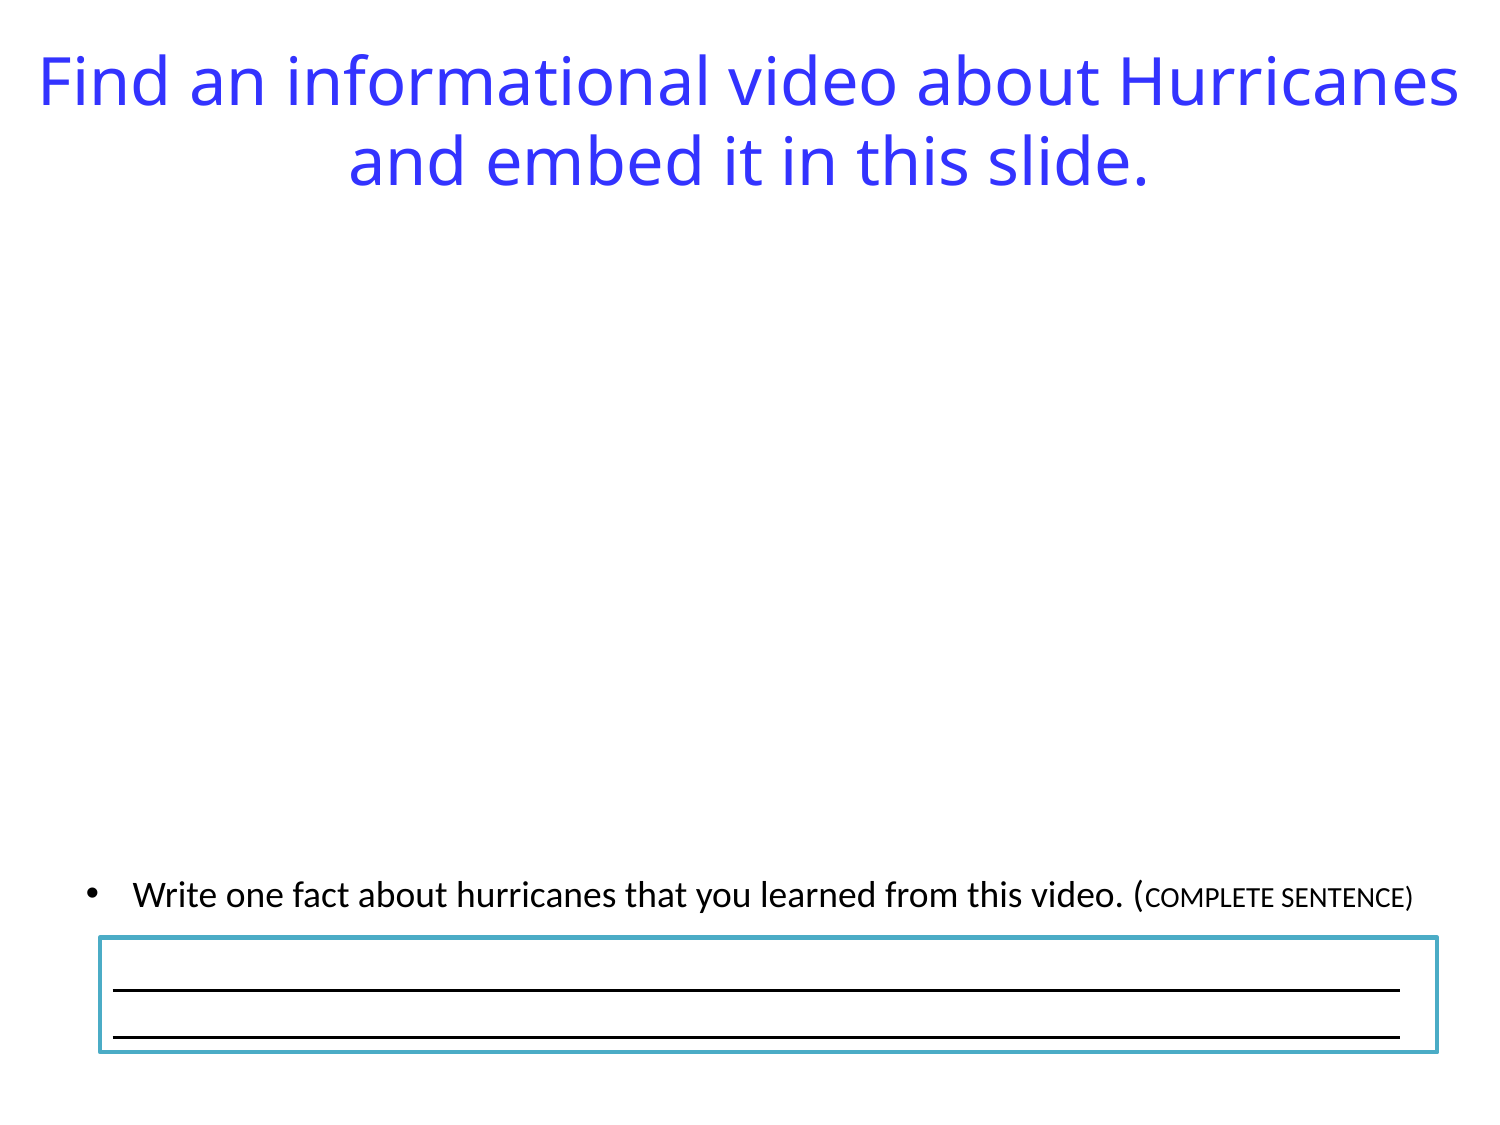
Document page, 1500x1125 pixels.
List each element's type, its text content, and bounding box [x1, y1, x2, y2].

title Find an informational video about Hurricanes and embed it in this slide. [0, 24, 1500, 213]
text_box [98, 935, 1439, 1054]
text_box Write one fact about hurricanes that you learned from this video. (COMPLETE SENTENCE) [37, 862, 1463, 923]
